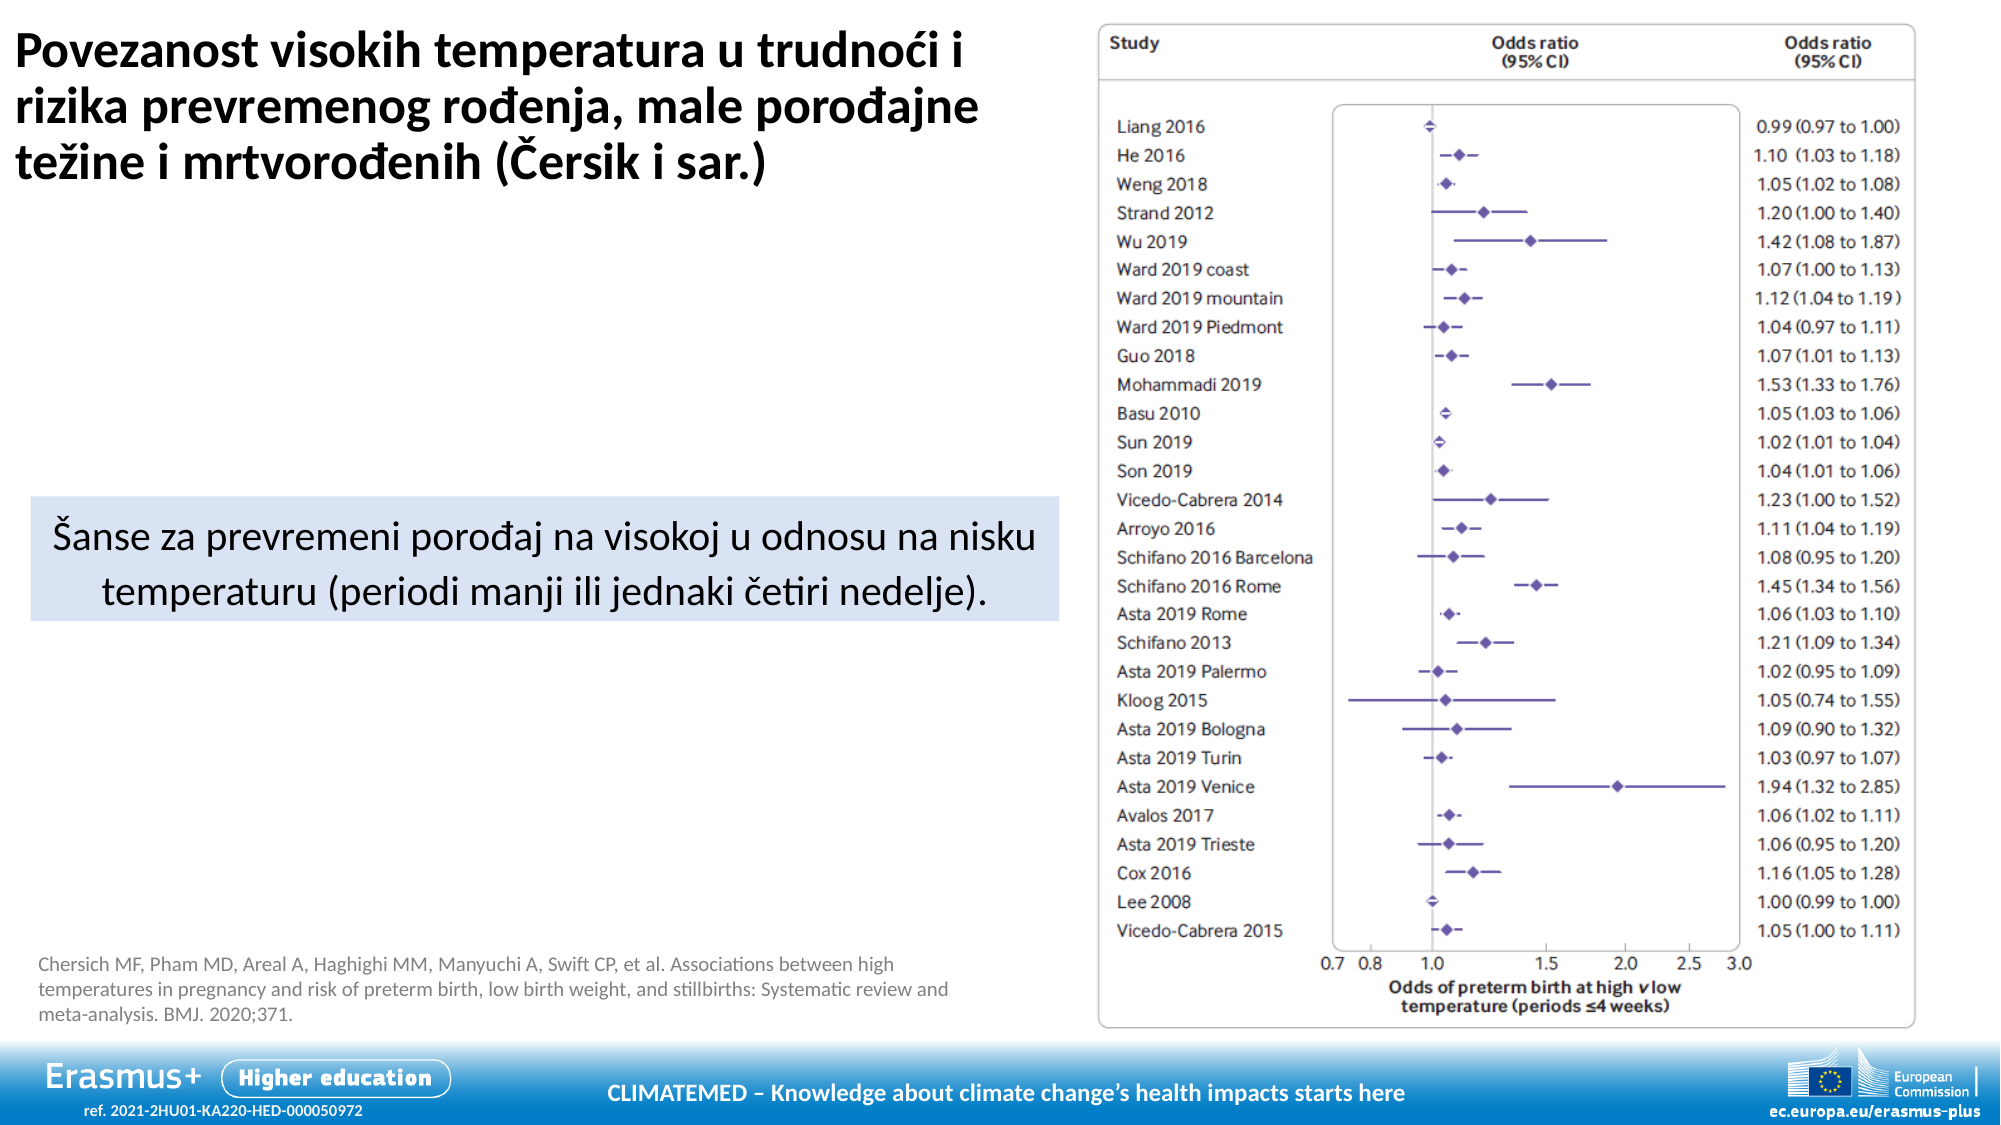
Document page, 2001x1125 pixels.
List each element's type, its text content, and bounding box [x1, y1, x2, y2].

text_box Šanse za prevremeni porođaj na visokoj u odnosu na nisku temperaturu (periodi manji ili jednaki četiri nedelje). [30, 496, 1060, 622]
title Povezanost visokih temperatura u trudnoći i rizika prevremenog rođenja, male porođajne težine i mrtvorođenih (Čersik i sar.) [0, 19, 1092, 194]
picture [0, 19, 2000, 1125]
text_box Chersich MF, Pham MD, Areal A, Haghighi MM, Manyuchi A, Swift CP, et al. Associations between high temperatures in pregnancy and risk of preterm birth, low birth weight, and stillbirths: Systematic review and meta-analysis. BMJ. 2020;371. [23, 943, 967, 1034]
